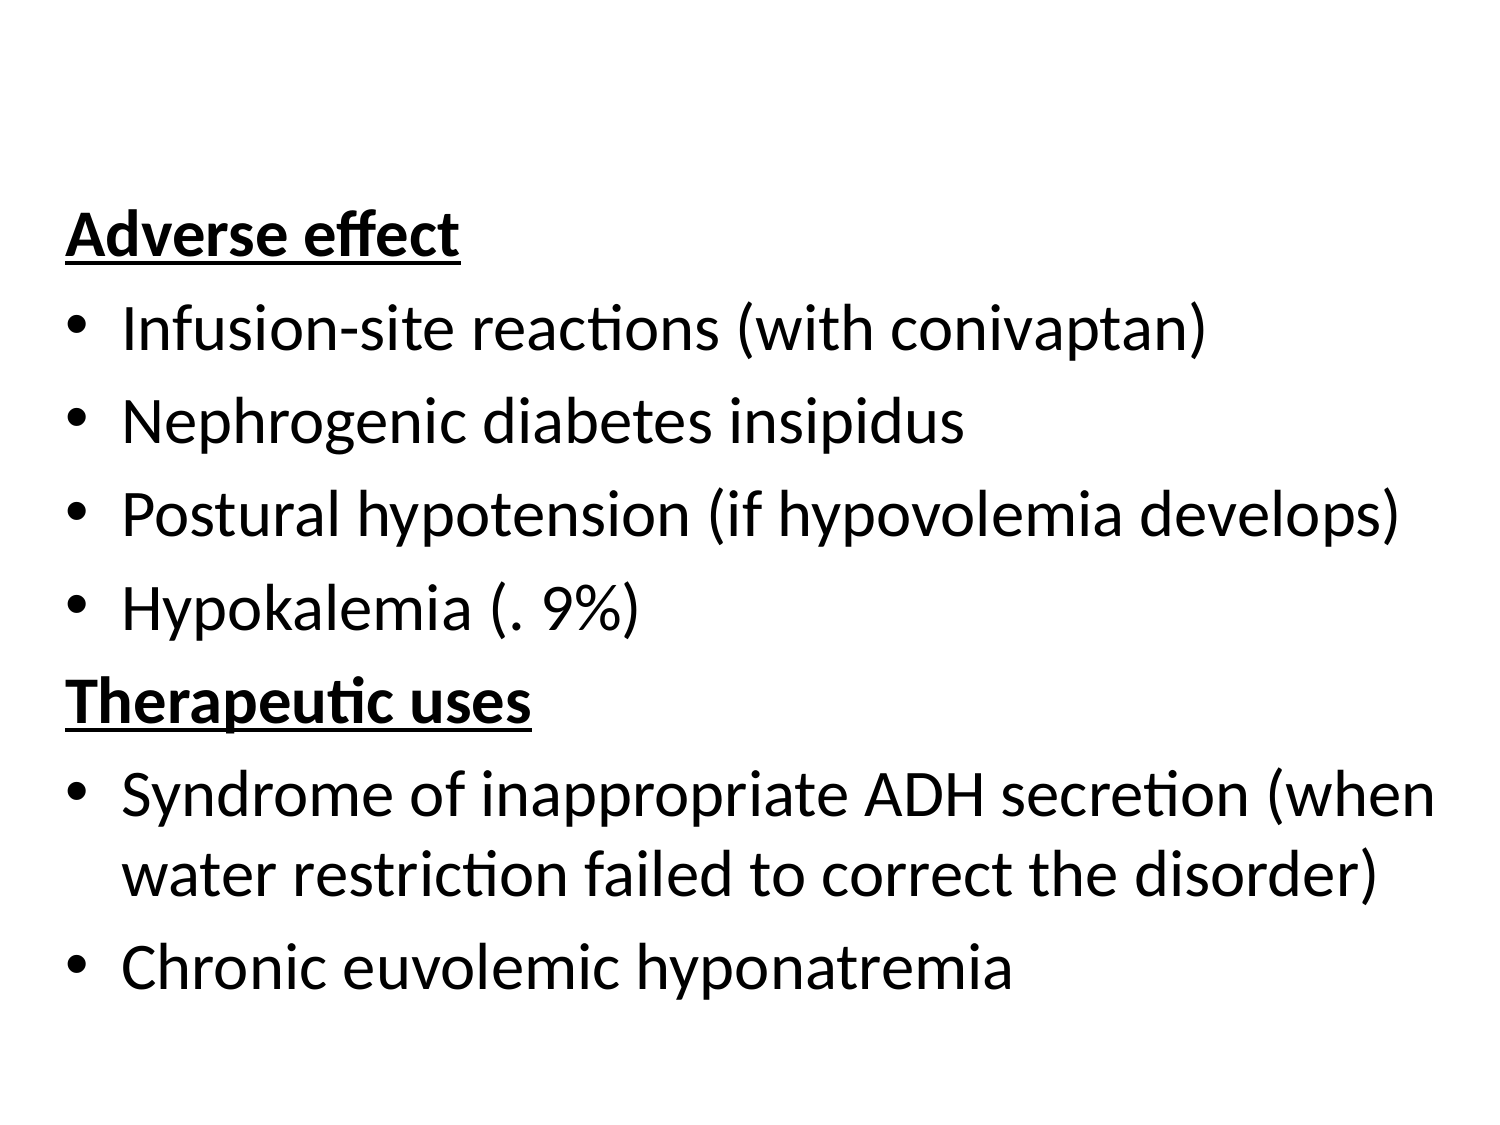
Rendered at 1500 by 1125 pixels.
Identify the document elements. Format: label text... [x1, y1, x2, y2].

list Adverse effect Infusion-site reactions (with conivaptan) Nephrogenic diabetes insipidus Postural hypotension (if hypovolemia develops) Hypokalemia (. 9%) Therapeutic uses Syndrome of inappropriate ADH secretion (when water restriction failed to correct the disorder) Chronic euvolemic hyponatremia [50, 182, 1475, 988]
